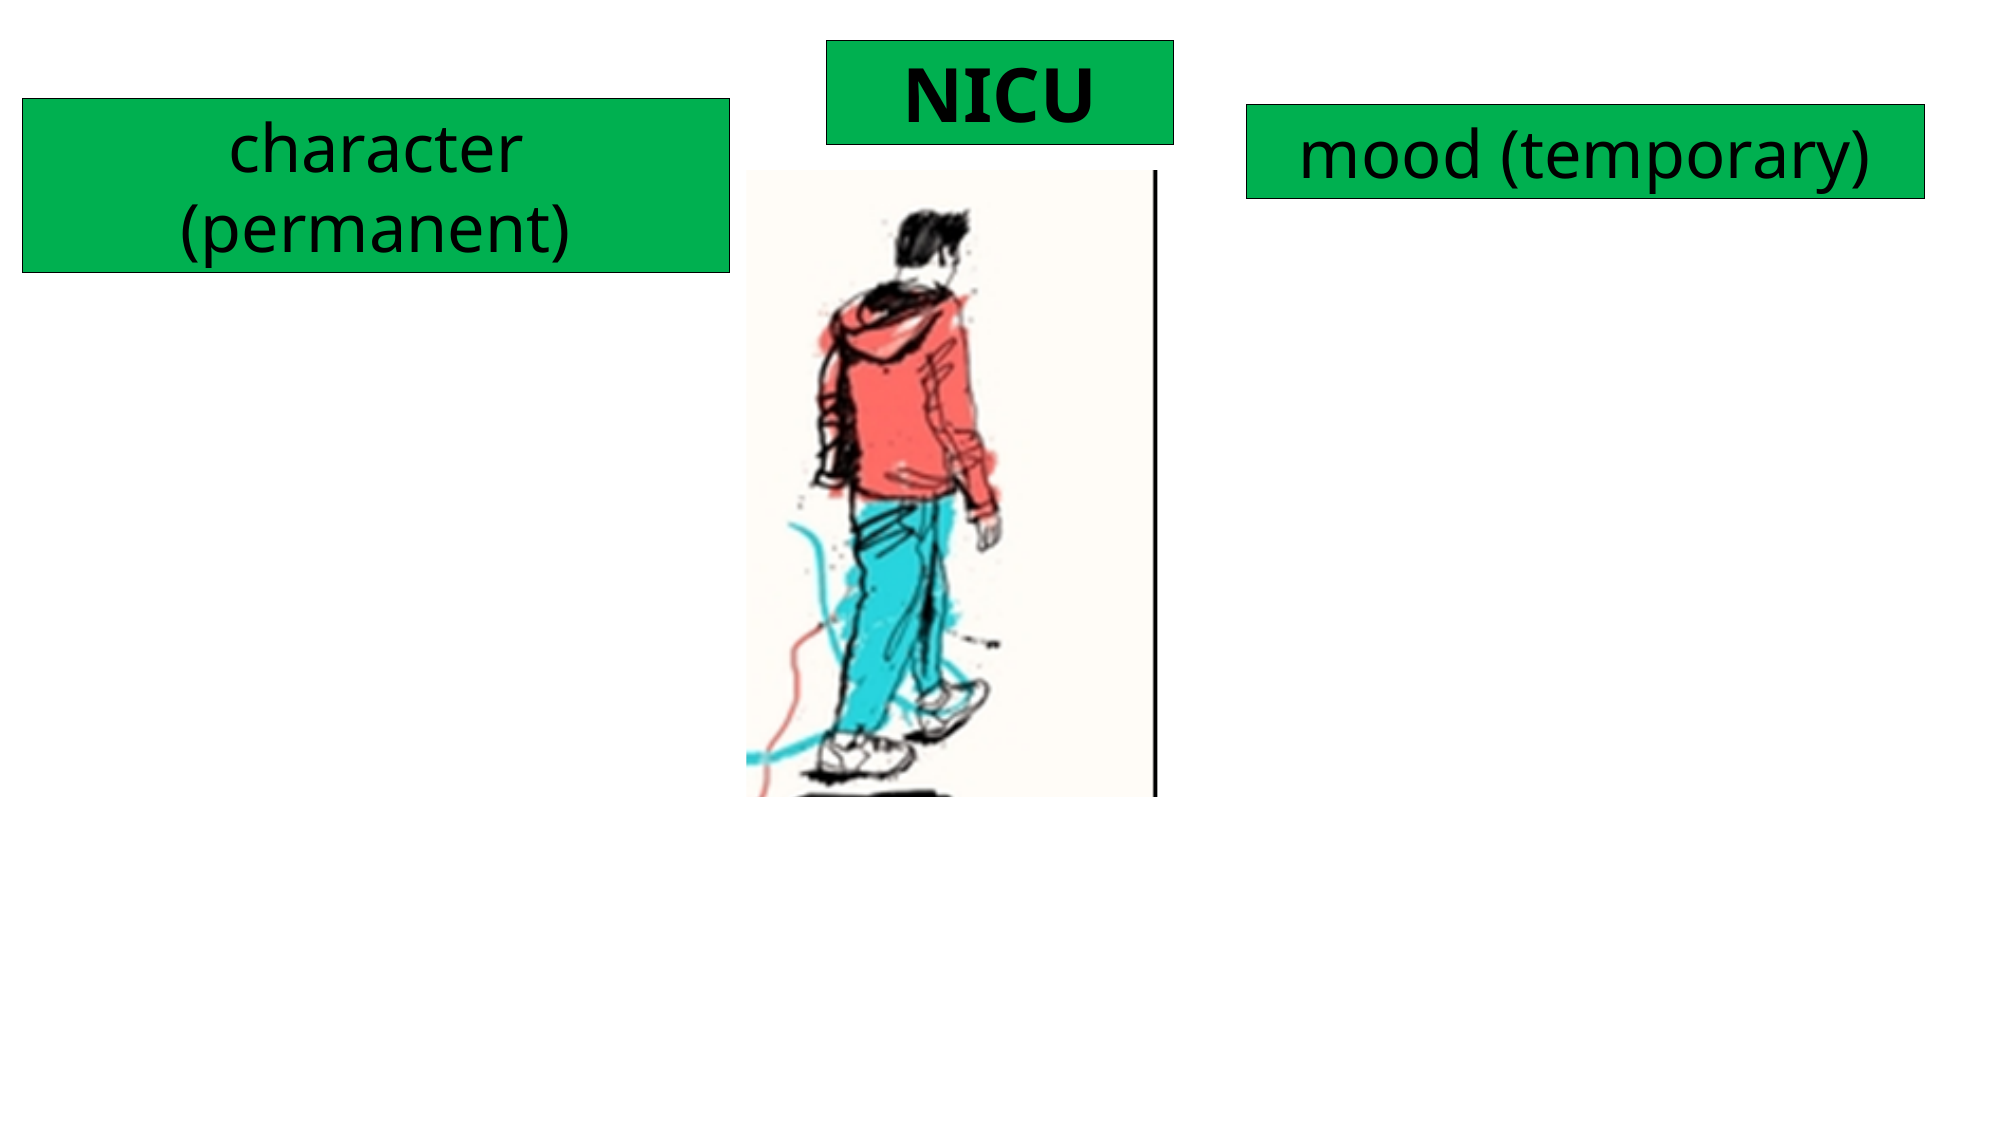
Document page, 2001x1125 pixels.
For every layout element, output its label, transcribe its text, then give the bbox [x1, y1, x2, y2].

text_box character (permanent) [22, 98, 730, 273]
picture [746, 170, 1158, 797]
text_box mood (temporary) [1246, 104, 1925, 199]
text_box NICU [826, 40, 1174, 145]
